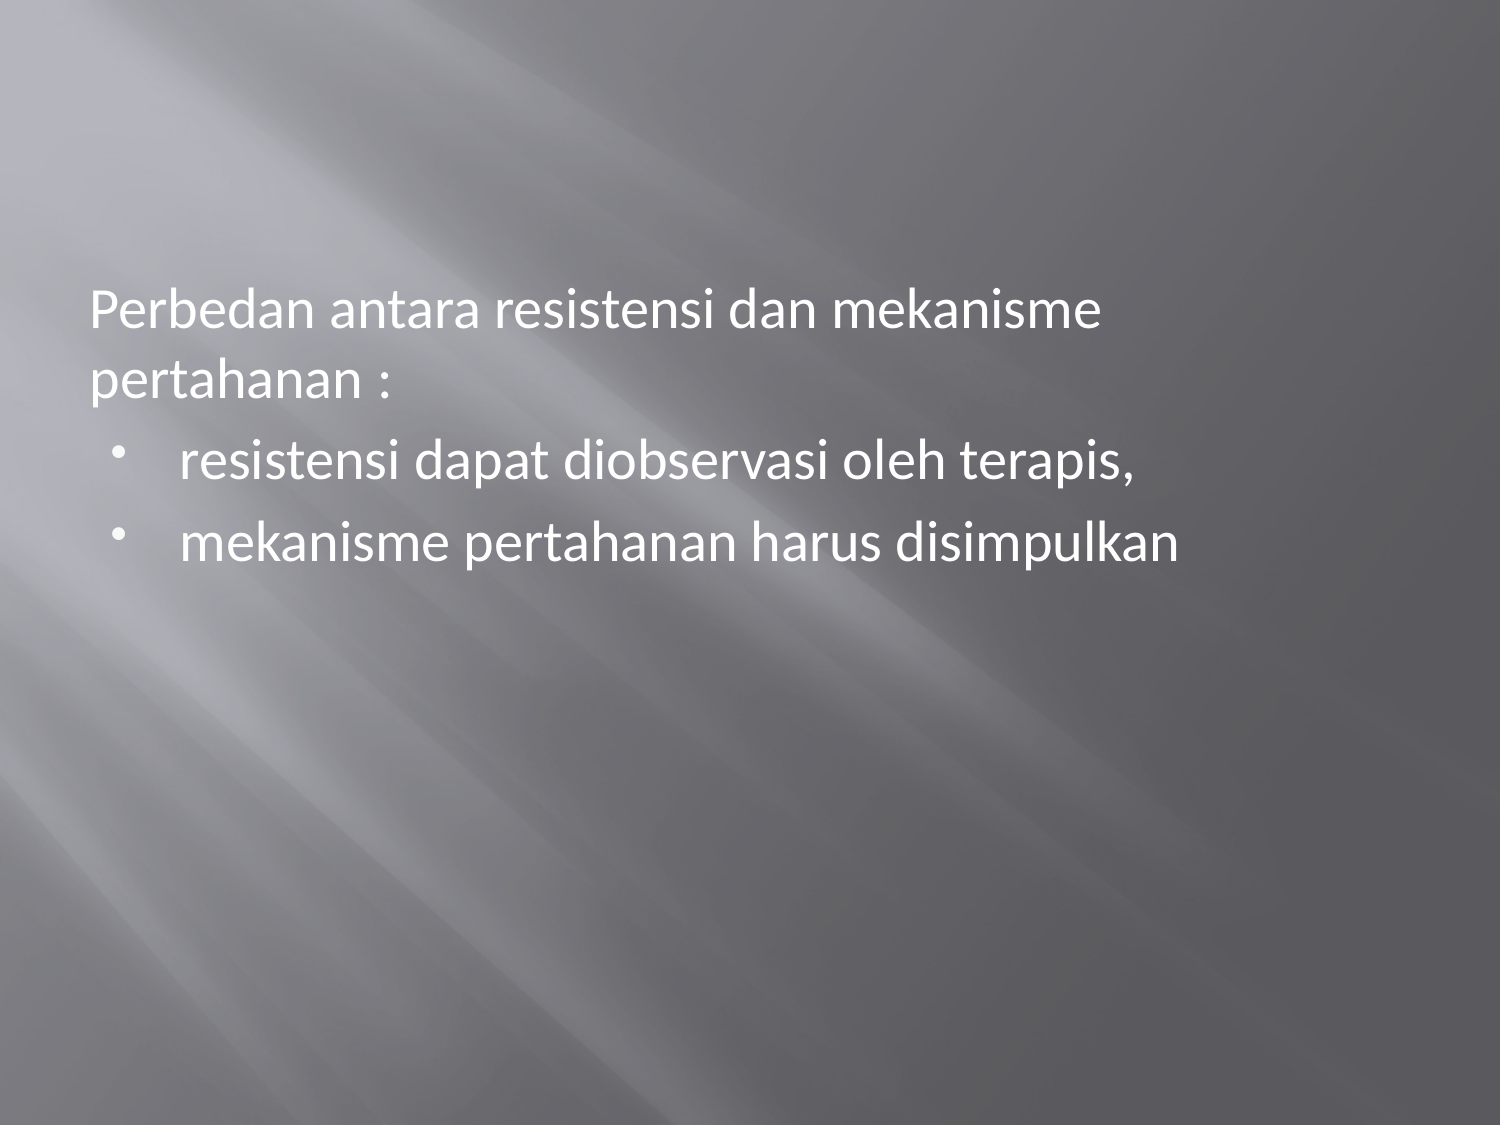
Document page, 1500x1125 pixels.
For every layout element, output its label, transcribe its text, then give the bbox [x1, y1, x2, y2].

list Perbedan antara resistensi dan mekanisme pertahanan : resistensi dapat diobservasi oleh terapis, mekanisme pertahanan harus disimpulkan [75, 262, 1425, 1035]
